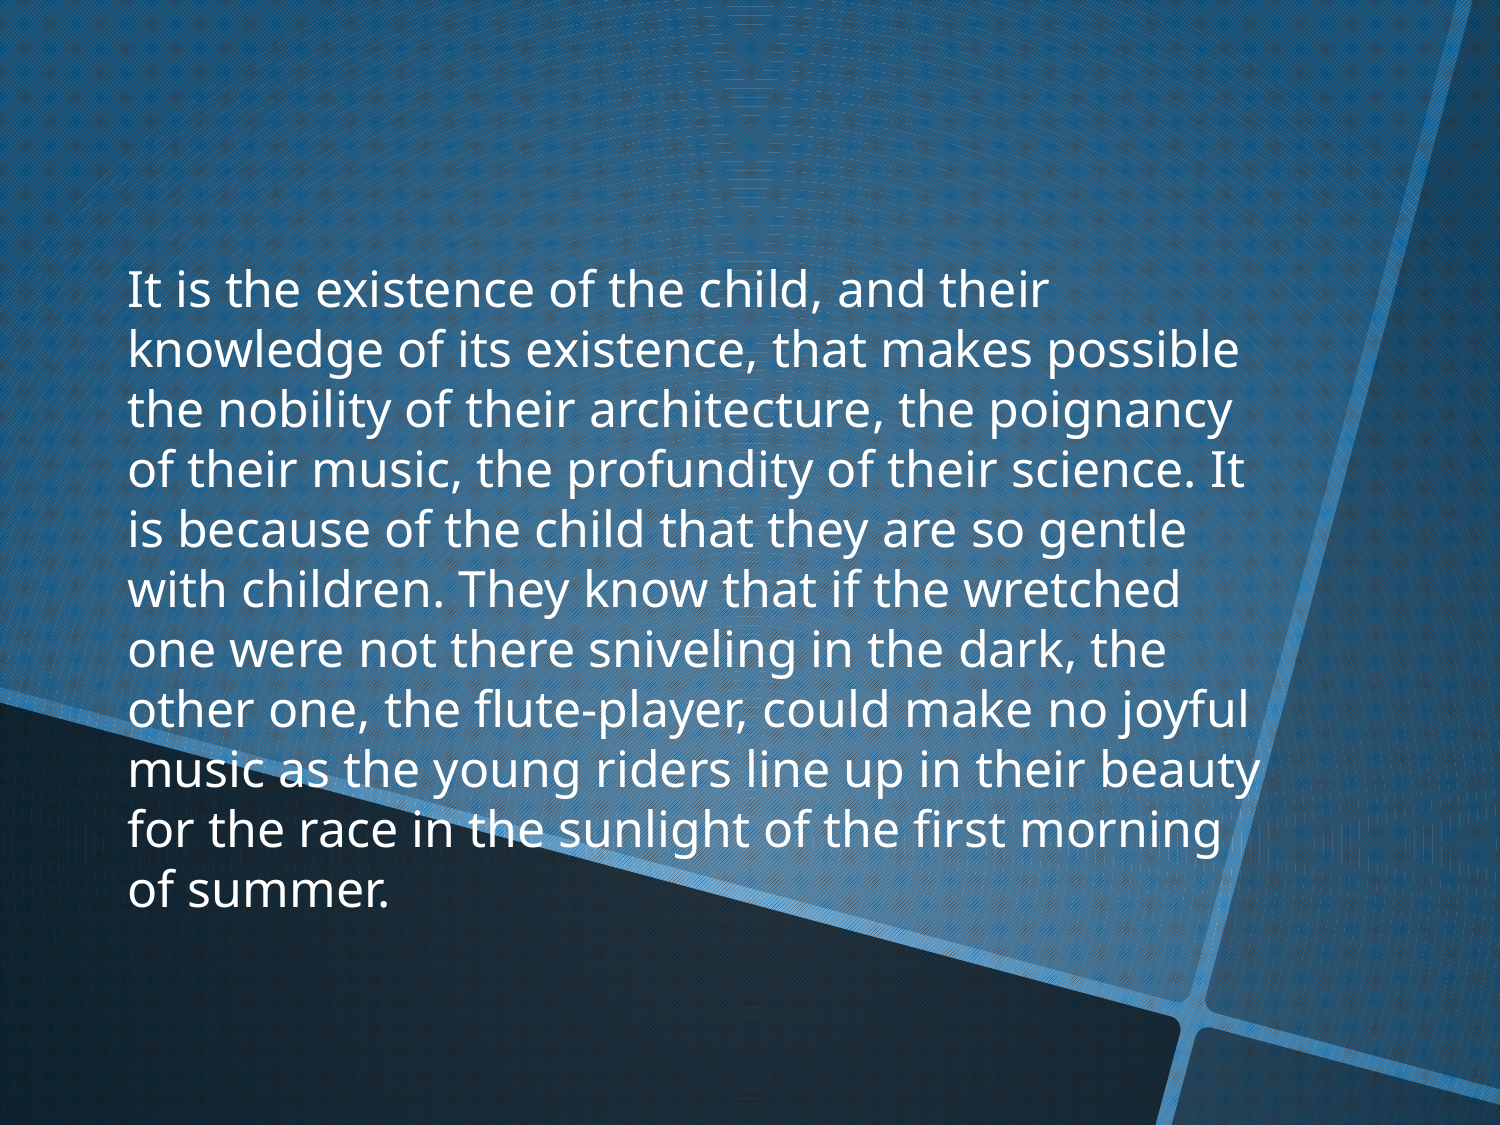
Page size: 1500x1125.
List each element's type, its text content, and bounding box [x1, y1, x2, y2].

text_box It is the existence of the child, and their knowledge of its existence, that makes possible the nobility of their architecture, the poignancy of their music, the profundity of their science. It is because of the child that they are so gentle with children. They know that if the wretched one were not there sniveling in the dark, the other one, the flute-player, could make no joyful music as the young riders line up in their beauty for the race in the sunlight of the first morning of summer. [112, 249, 1288, 925]
